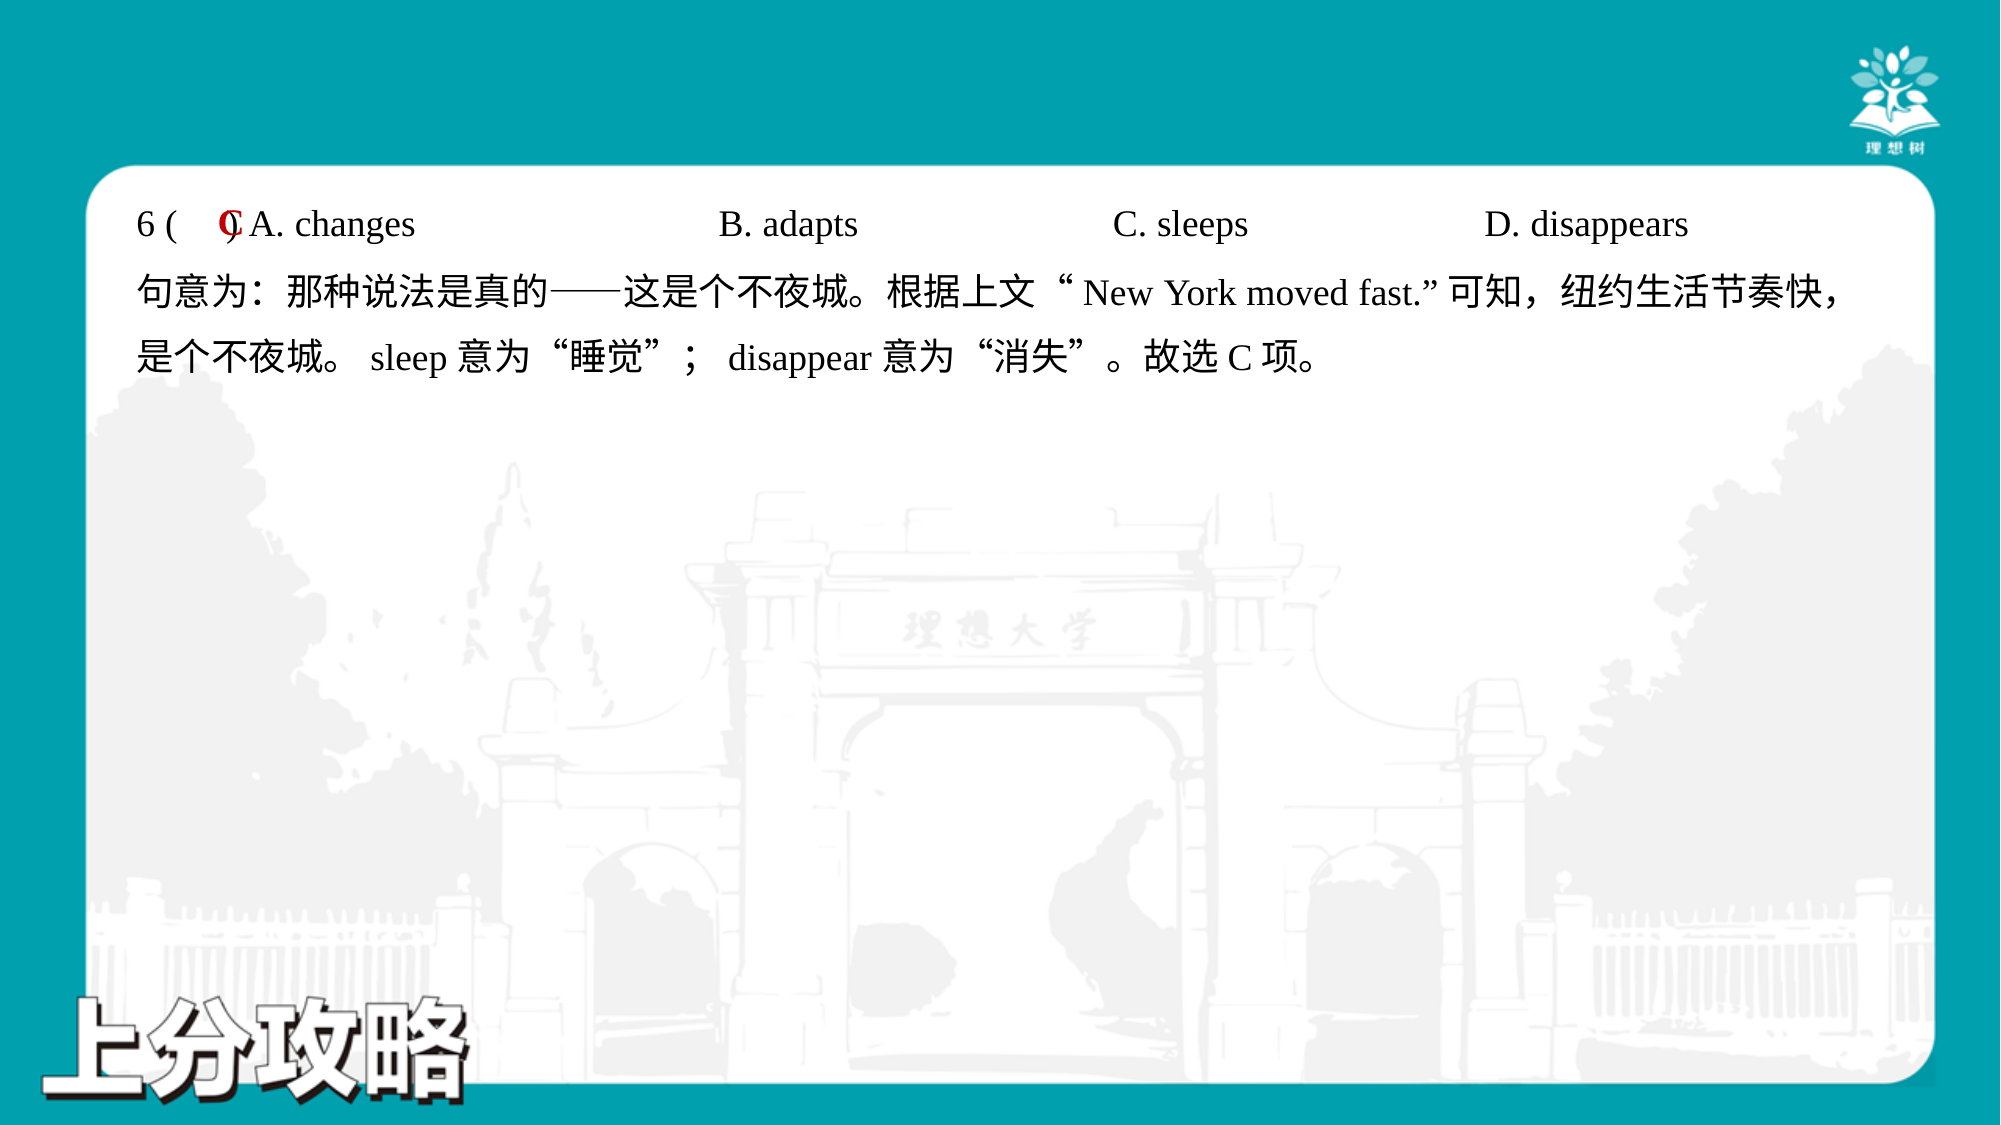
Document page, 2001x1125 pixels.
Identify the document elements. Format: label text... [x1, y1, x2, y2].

text_box 句意为：那种说法是真的——这是个不夜城。根据上文“New York moved fast.”可知，纽约生活节奏快， 是个不夜城。sleep意为“睡觉”；disappear意为“消失”。故选C项。 [136, 244, 1865, 372]
text_box 6 ( ) A. changes B. adapts C. sleeps D. disappears [136, 176, 1865, 237]
picture [0, 0, 2000, 1125]
text_box C [204, 176, 259, 236]
